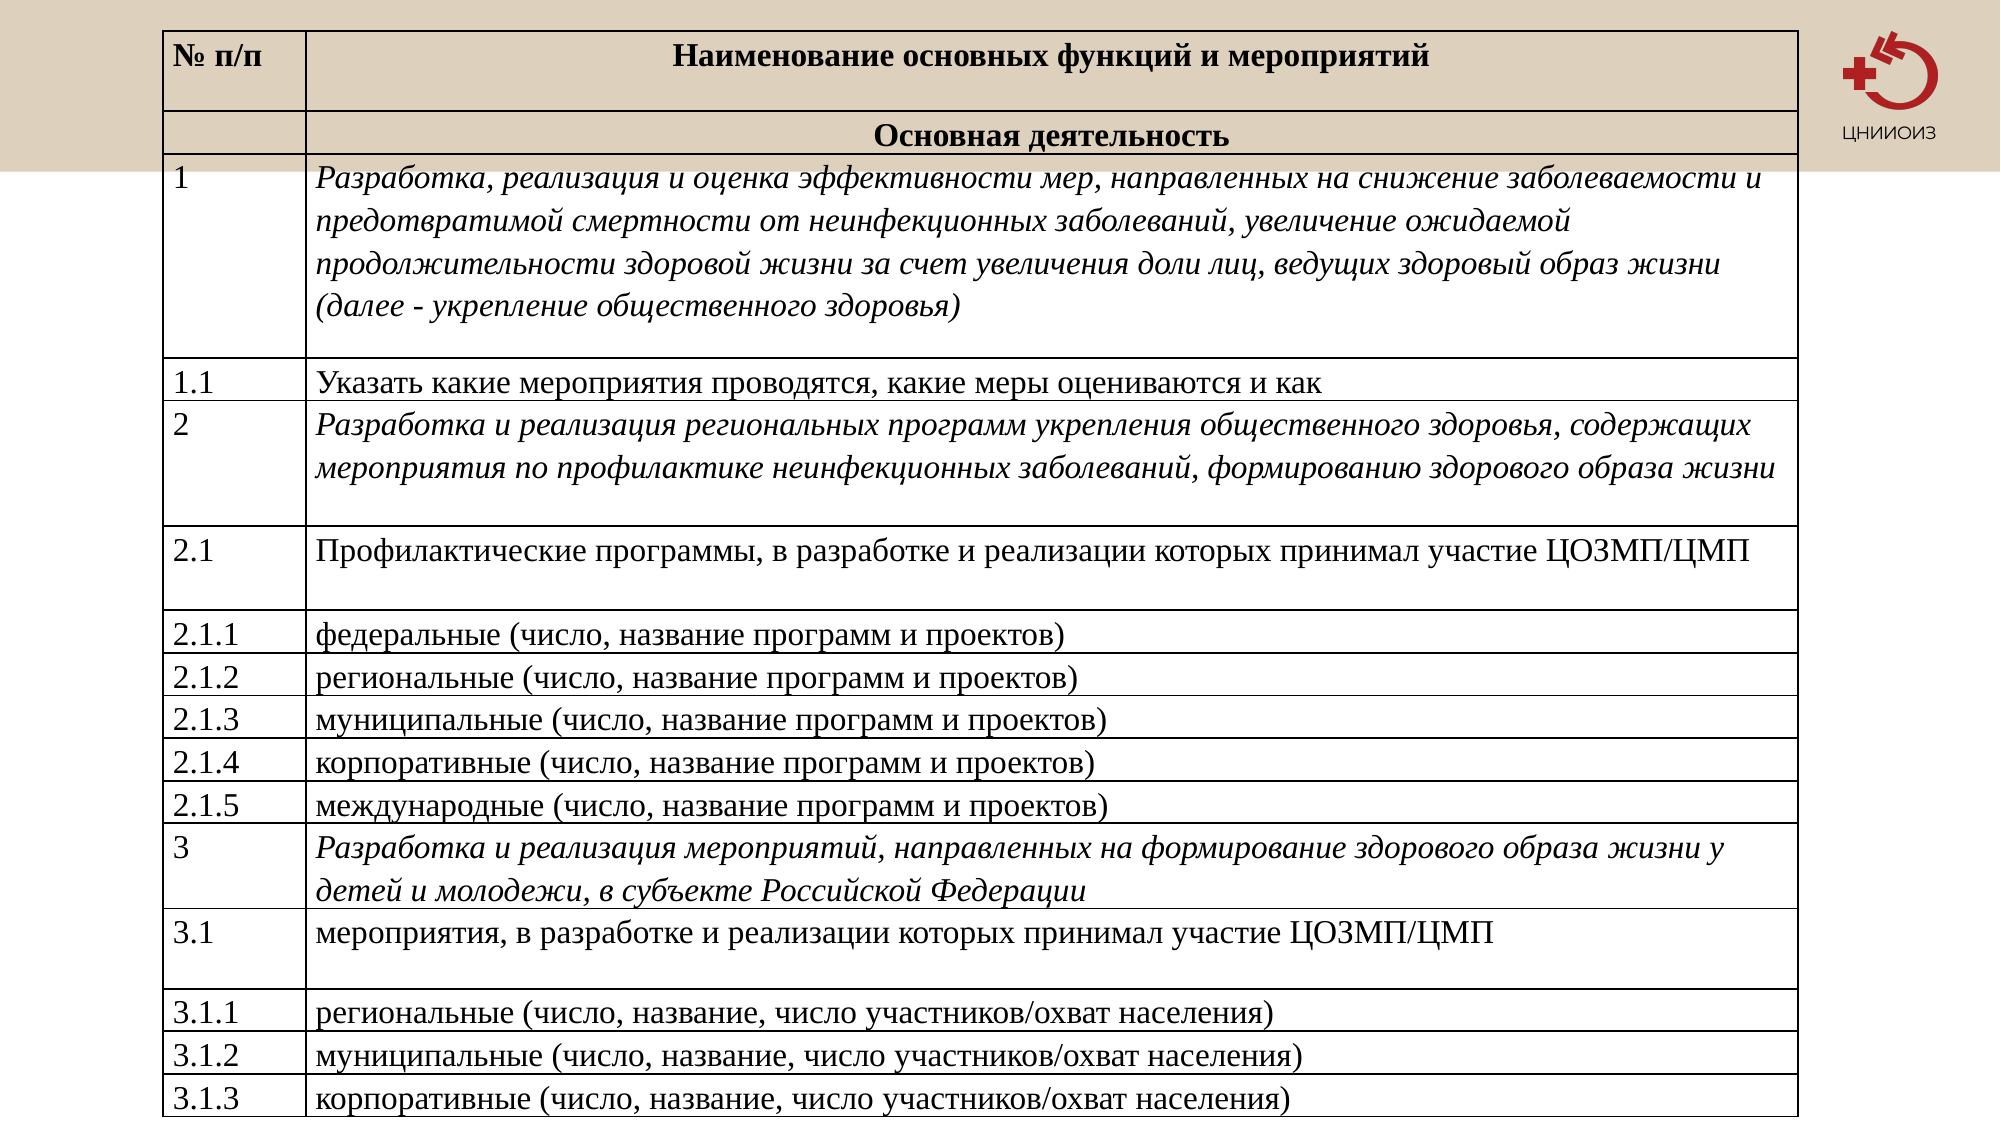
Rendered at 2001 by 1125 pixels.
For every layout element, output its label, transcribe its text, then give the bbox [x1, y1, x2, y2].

table_cell 2.1.4 [164, 739, 305, 780]
table_cell муниципальные (число, название, число участников/охват населения) [307, 1032, 1797, 1073]
table_cell 2.1.1 [164, 611, 305, 652]
table_cell корпоративные (число, название, число участников/охват населения) [307, 1075, 1797, 1116]
table_cell 1.1 [164, 359, 305, 400]
table_cell 2.1.2 [164, 654, 305, 695]
table_cell международные (число, название программ и проектов) [307, 782, 1797, 822]
table_cell региональные (число, название, число участников/охват населения) [307, 990, 1797, 1030]
table_header № п/п [164, 32, 305, 110]
table_cell 3.1.3 [164, 1075, 305, 1116]
table_cell 3.1 [164, 909, 305, 988]
table_cell Разработка, реализация и оценка эффективности мер, направленных на снижение заболеваемости и предотвратимой смертности от неинфекционных заболеваний, увеличение ожидаемой продолжительности здоровой жизни за счет увеличения доли лиц, ведущих здоровый образ жизни (далее - укрепление общественного здоровья) [307, 155, 1797, 357]
table_cell 3.1.2 [164, 1032, 305, 1073]
table_cell мероприятия, в разработке и реализации которых принимал участие ЦОЗМП/ЦМП [307, 909, 1797, 988]
table_cell 3.1.1 [164, 990, 305, 1030]
table_cell 3 [164, 824, 305, 908]
table_cell Профилактические программы, в разработке и реализации которых принимал участие ЦОЗМП/ЦМП [307, 527, 1797, 609]
table_cell региональные (число, название программ и проектов) [307, 654, 1797, 695]
table_cell 1 [164, 155, 305, 357]
table_cell Разработка и реализация региональных программ укрепления общественного здоровья, содержащих мероприятия по профилактике неинфекционных заболеваний, формированию здорового образа жизни [307, 401, 1797, 525]
table_cell Основная деятельность [307, 112, 1797, 153]
table_cell 2.1 [164, 527, 305, 609]
table_cell 2.1.3 [164, 696, 305, 737]
table_header Наименование основных функций и мероприятий [307, 32, 1797, 110]
table_cell муниципальные (число, название программ и проектов) [307, 696, 1797, 737]
table_cell корпоративные (число, название программ и проектов) [307, 739, 1797, 780]
table_cell федеральные (число, название программ и проектов) [307, 611, 1797, 652]
picture [1843, 31, 1938, 142]
table_cell 2 [164, 401, 305, 525]
text_box [0, 0, 2000, 173]
table_cell Указать какие мероприятия проводятся, какие меры оцениваются и как [307, 359, 1797, 400]
table_cell 2.1.5 [164, 782, 305, 822]
table_cell [164, 112, 305, 153]
table_cell Разработка и реализация мероприятий, направленных на формирование здорового образа жизни у детей и молодежи, в субъекте Российской Федерации [307, 824, 1797, 908]
